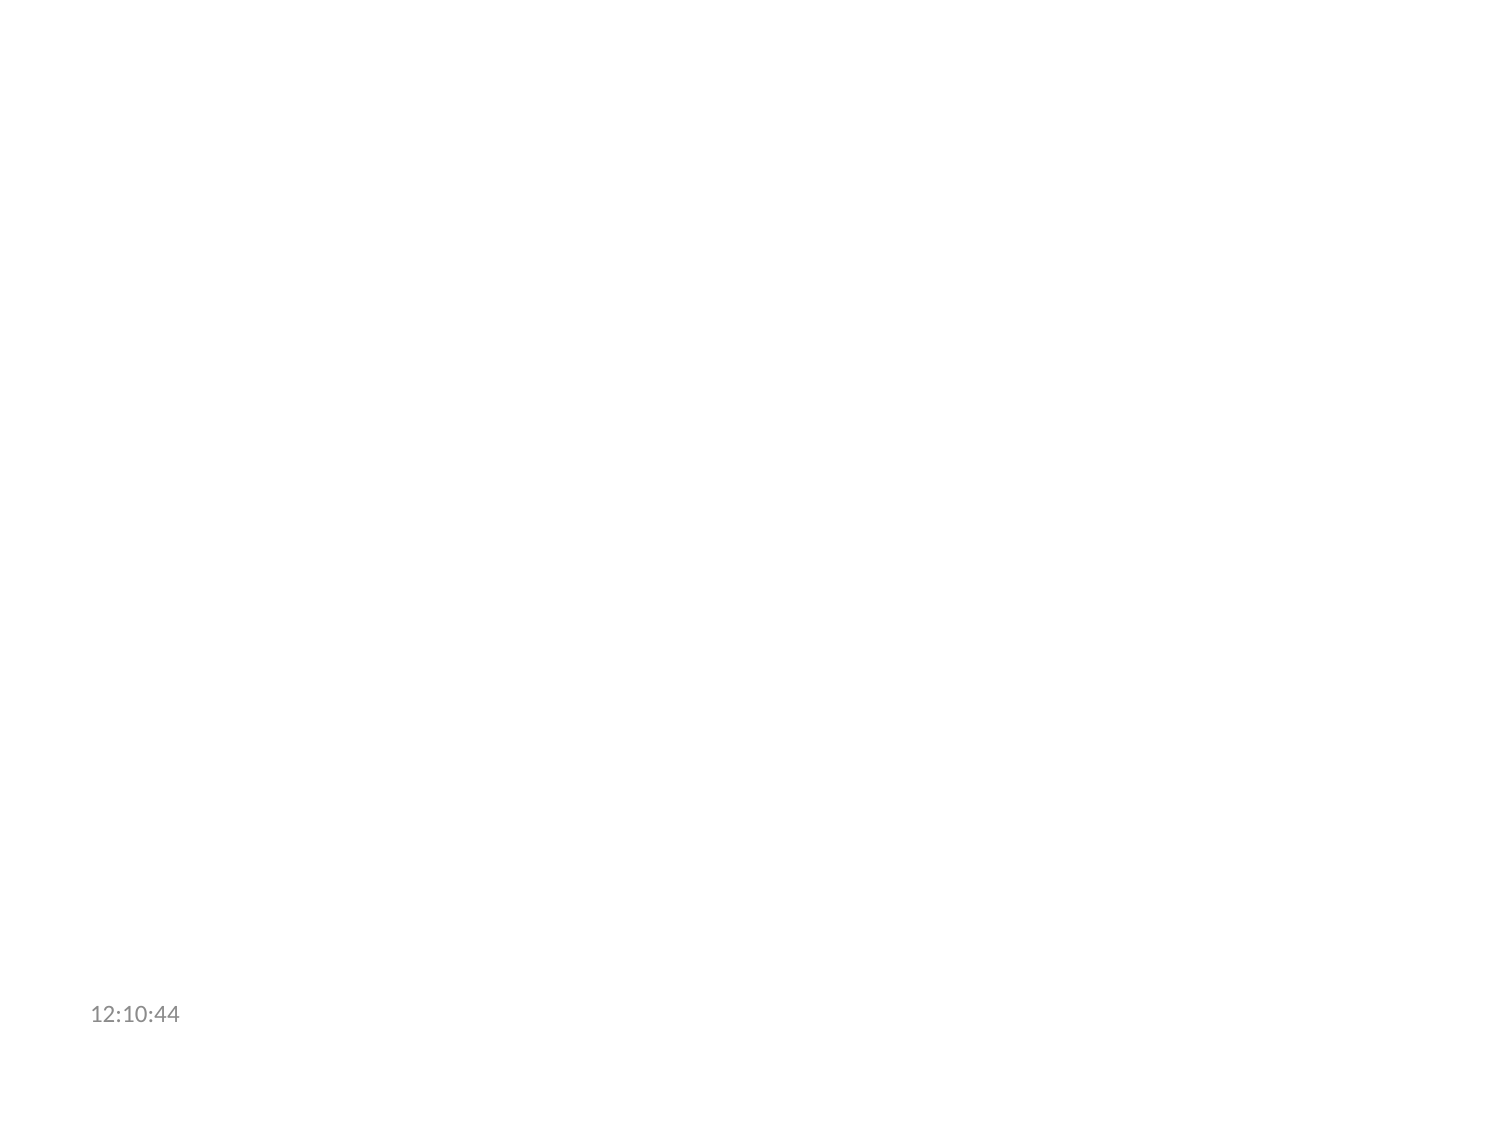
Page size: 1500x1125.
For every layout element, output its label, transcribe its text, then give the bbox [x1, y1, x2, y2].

text_box 15:35:09 [75, 982, 425, 1043]
